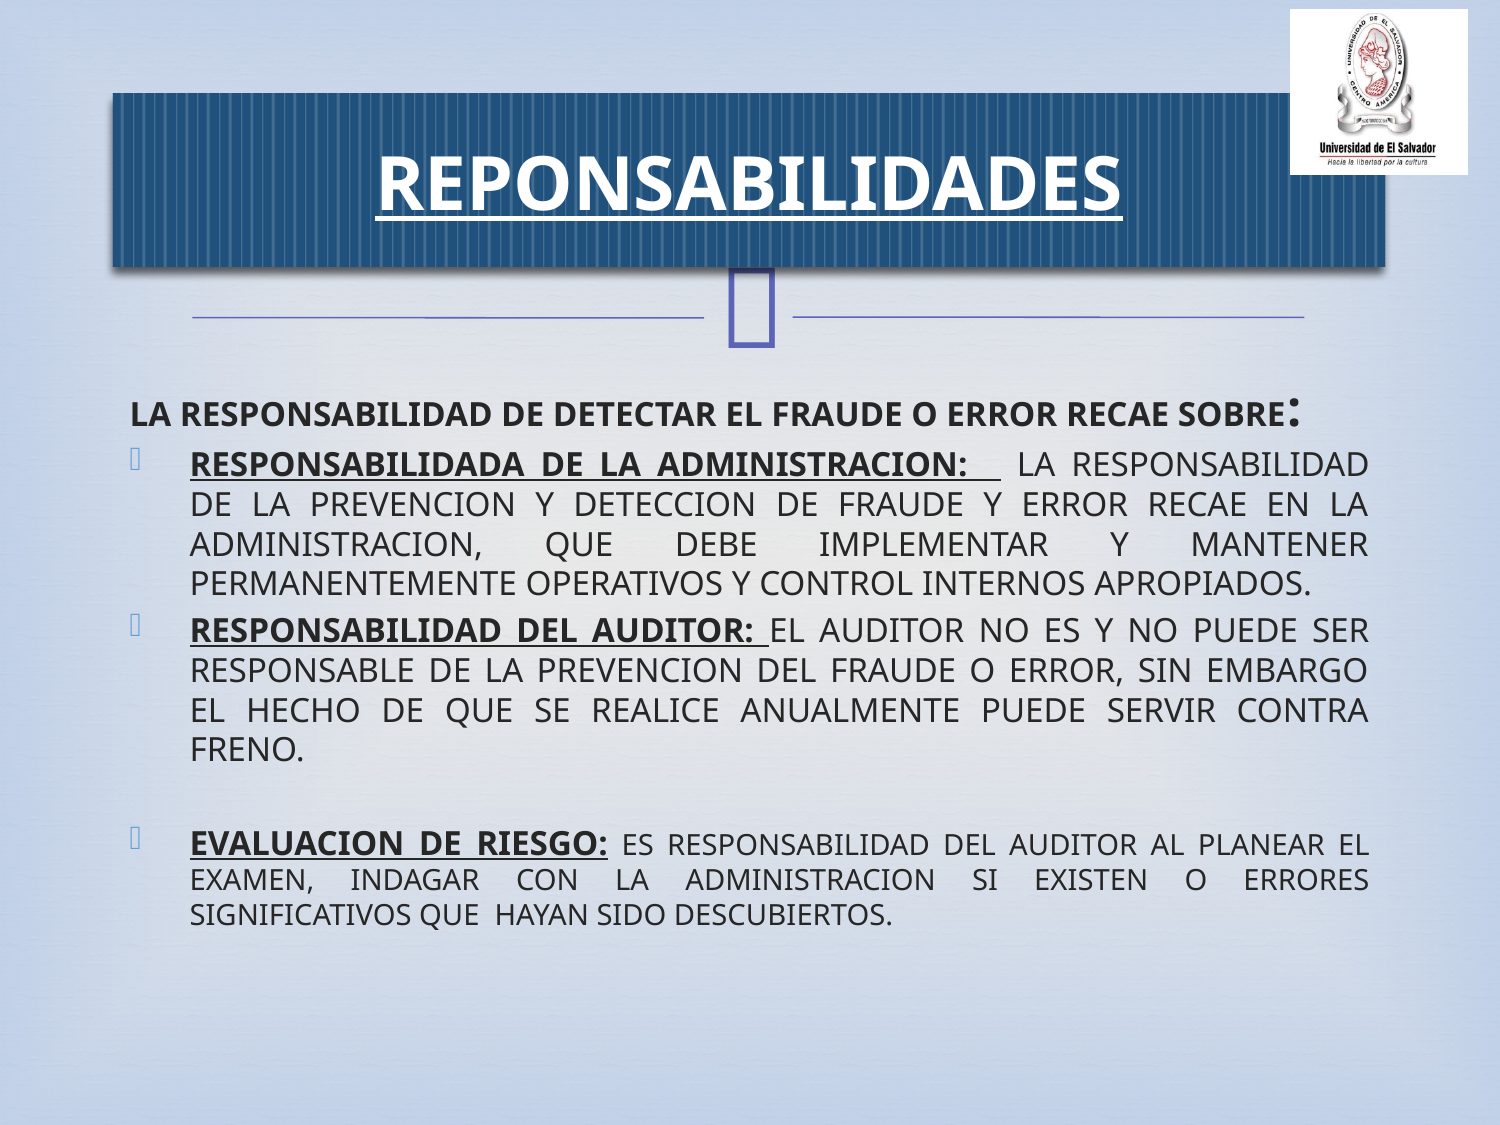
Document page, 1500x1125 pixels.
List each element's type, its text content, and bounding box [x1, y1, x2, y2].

picture [1290, 8, 1468, 175]
title REPONSABILIDADES [112, 93, 1386, 267]
list LA RESPONSABILIDAD DE DETECTAR EL FRAUDE O ERROR RECAE SOBRE: RESPONSABILIDADA DE LA ADMINISTRACION: LA RESPONSABILIDAD DE LA PREVENCION Y DETECCION DE FRAUDE Y ERROR RECAE EN LA ADMINISTRACION, QUE DEBE IMPLEMENTAR Y MANTENER PERMANENTEMENTE OPERATIVOS Y CONTROL INTERNOS APROPIADOS. RESPONSABILIDAD DEL AUDITOR: EL AUDITOR NO ES Y NO PUEDE SER RESPONSABLE DE LA PREVENCION DEL FRAUDE O ERROR, SIN EMBARGO EL HECHO DE QUE SE REALICE ANUALMENTE PUEDE SERVIR CONTRA FRENO. EVALUACION DE RIESGO: ES RESPONSABILIDAD DEL AUDITOR AL PLANEAR EL EXAMEN, INDAGAR CON LA ADMINISTRACION SI EXISTEN O ERRORES SIGNIFICATIVOS QUE HAYAN SIDO DESCUBIERTOS. [114, 368, 1386, 1005]
